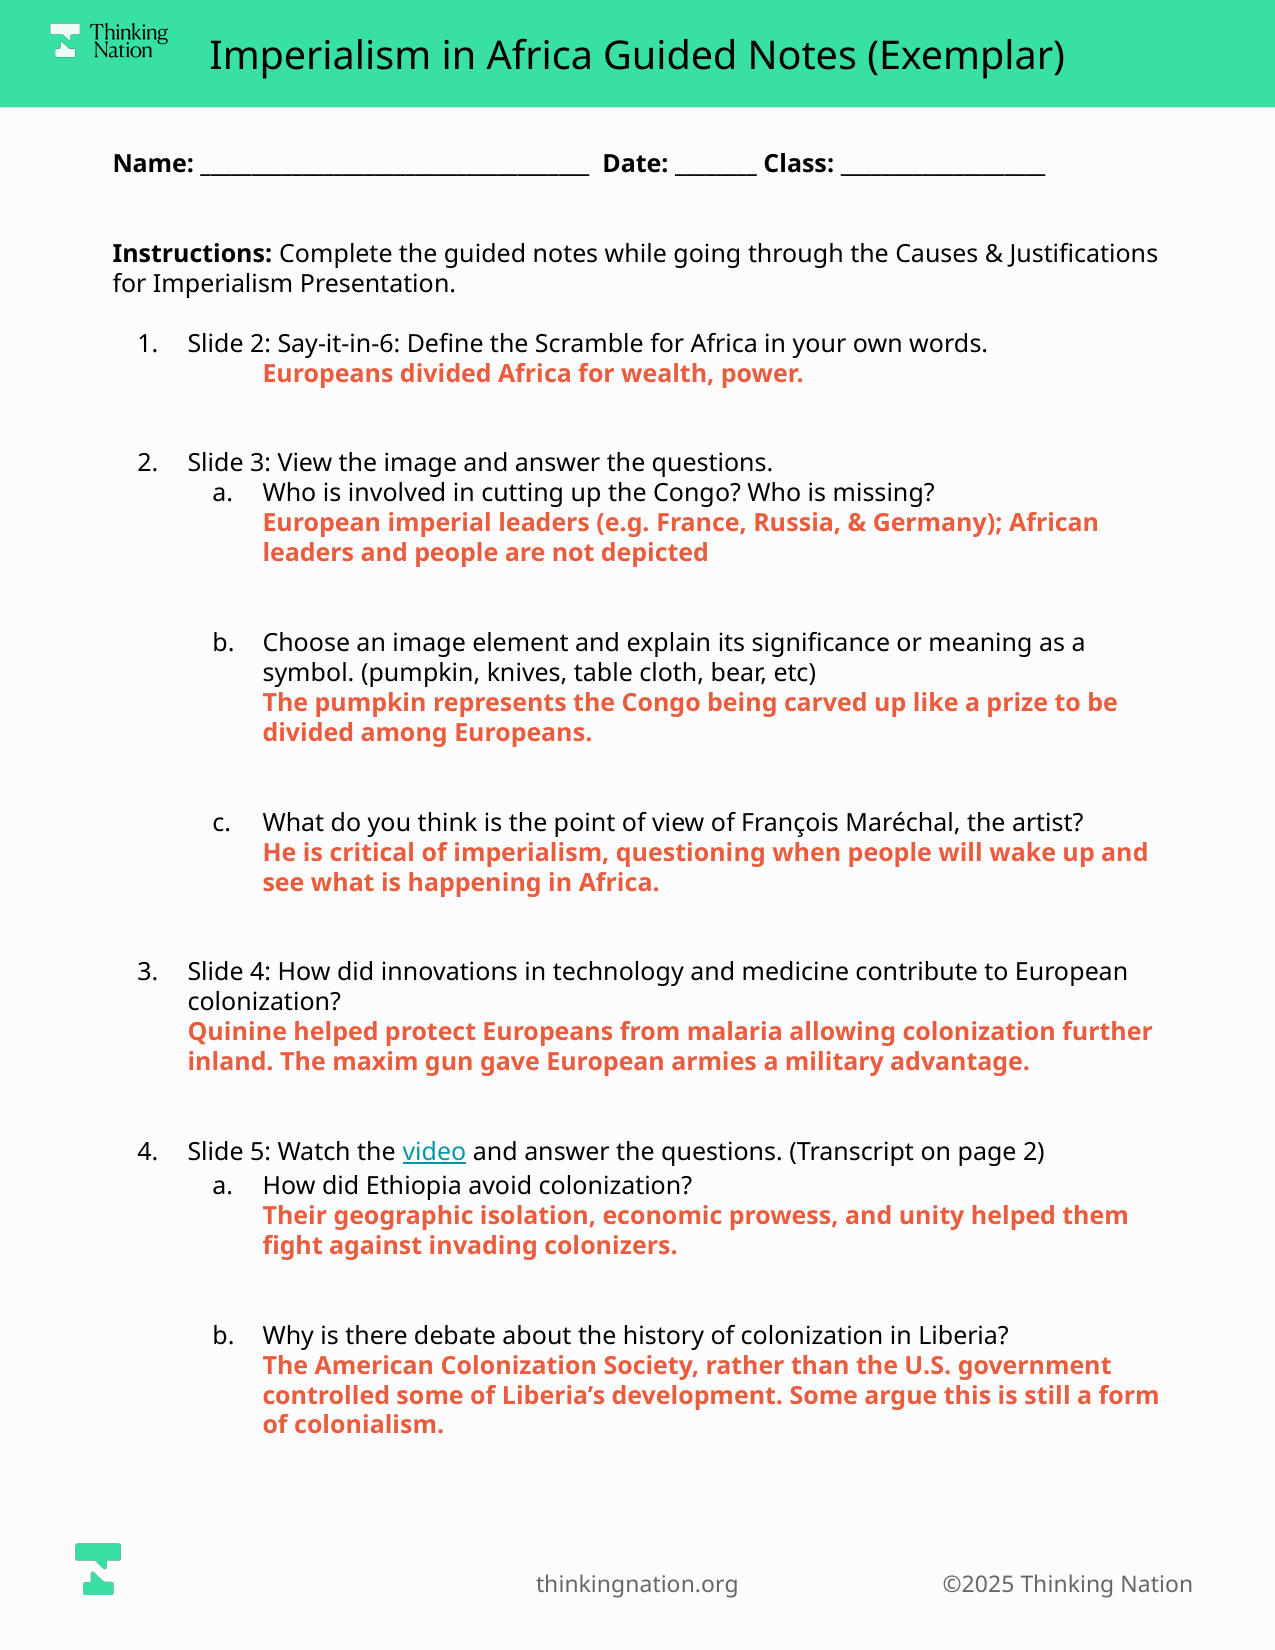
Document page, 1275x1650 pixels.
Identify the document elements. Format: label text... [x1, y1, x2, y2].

text_box thinkingnation.org [486, 1553, 789, 1605]
picture [36, 12, 172, 69]
text_box ©2025 Thinking Nation [907, 1553, 1210, 1605]
text_box Name: ______________________________________ Date: ________ Class: ____________________ Instructions: Complete the guided notes while going through the Causes & Justifications for Imperialism Presentation. Slide 2: Say-it-in-6: Define the Scramble for Africa in your own words. Europeans divided Africa for wealth, power. Slide 3: View the image and answer the questions. Who is involved in cutting up the Congo? Who is missing? European imperial leaders (e.g. France, Russia, & Germany); African leaders and people are not depicted Choose an image element and explain its significance or meaning as a symbol. (pumpkin, knives, table cloth, bear, etc) The pumpkin represents the Congo being carved up like a prize to be divided among Europeans. What do you think is the point of view of François Maréchal, the artist? He is critical of imperialism, questioning when people will wake up and see what is happening in Africa. Slide 4: How did innovations in technology and medicine contribute to European colonization? Quinine helped protect Europeans from malaria allowing colonization further inland. The maxim gun gave European armies a military advantage. Slide 5: Watch the video and answer the questions. (Transcript on page 2) How did Ethiopia avoid colonization? Their geographic isolation, economic prowess, and unity helped them fight against invading colonizers. Why is there debate about the history of colonization in Liberia? The American Colonization Society, rather than the U.S. government controlled some of Liberia’s development. Some argue this is still a form of colonialism. [97, 132, 1178, 1454]
picture [62, 1533, 134, 1605]
text_box Imperialism in Africa Guided Notes (Exemplar) [0, 0, 1275, 108]
